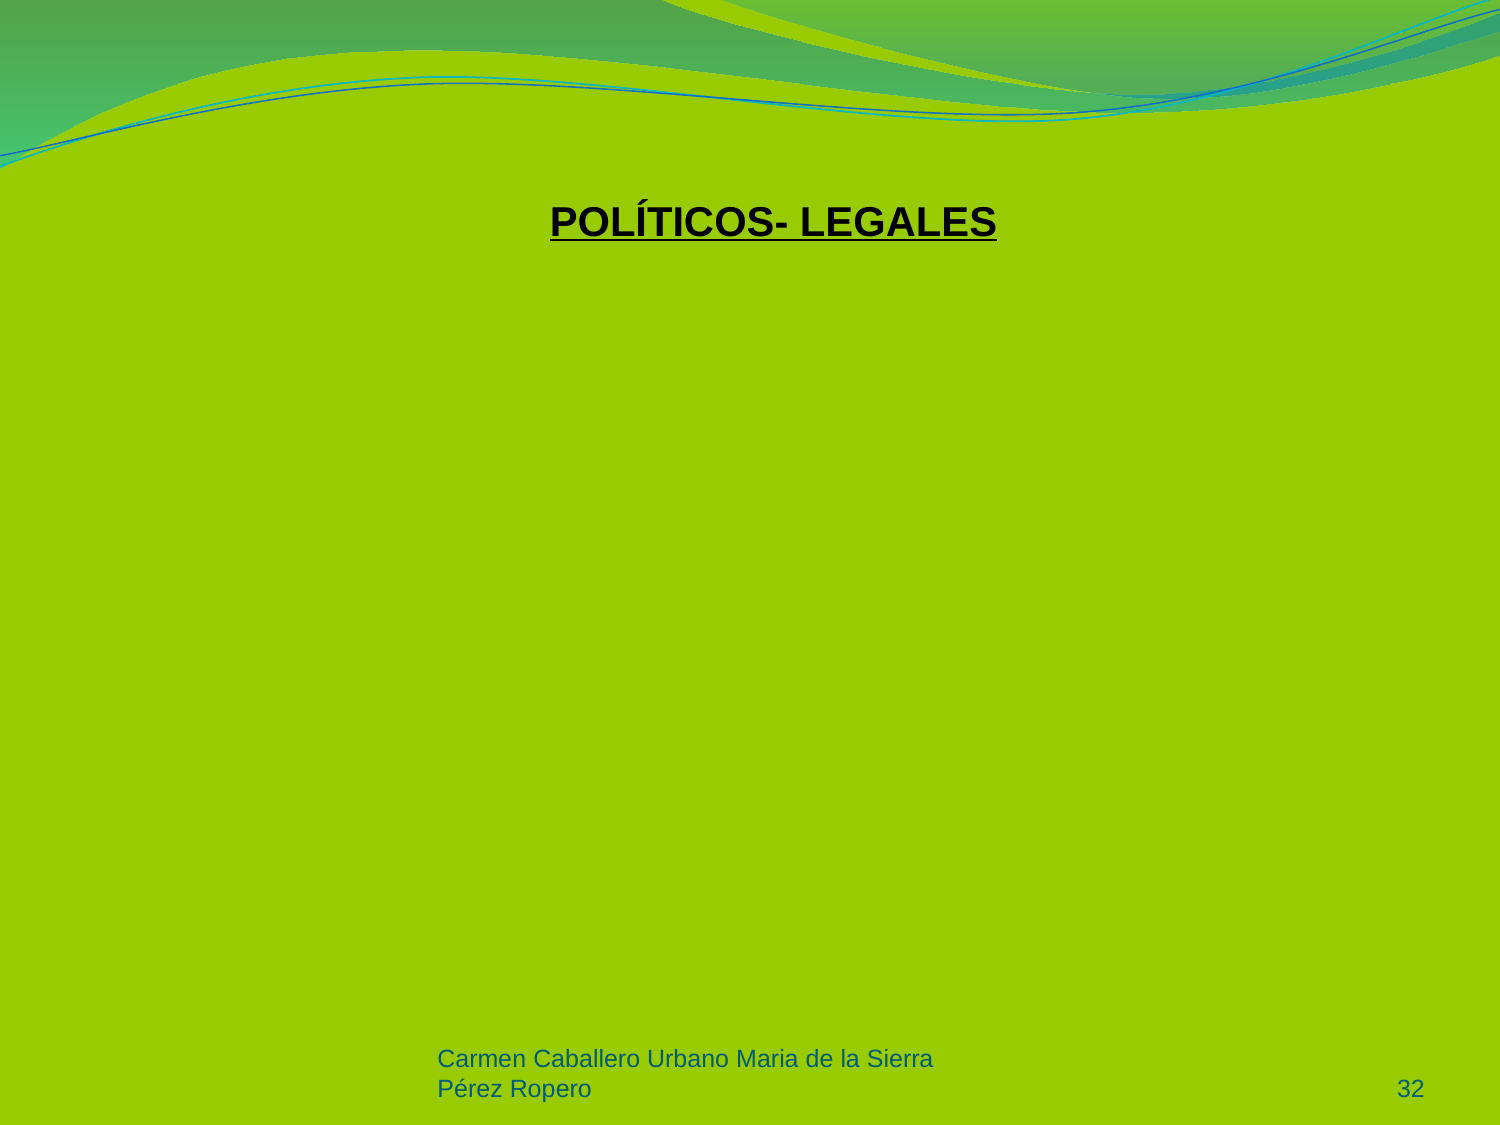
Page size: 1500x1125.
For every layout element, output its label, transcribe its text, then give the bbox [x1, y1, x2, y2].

slide_number 32 [1299, 1042, 1425, 1103]
text_box POLÍTICOS- LEGALES [140, 187, 1407, 253]
footer Carmen Caballero Urbano Maria de la Sierra Pérez Ropero [437, 1042, 988, 1103]
